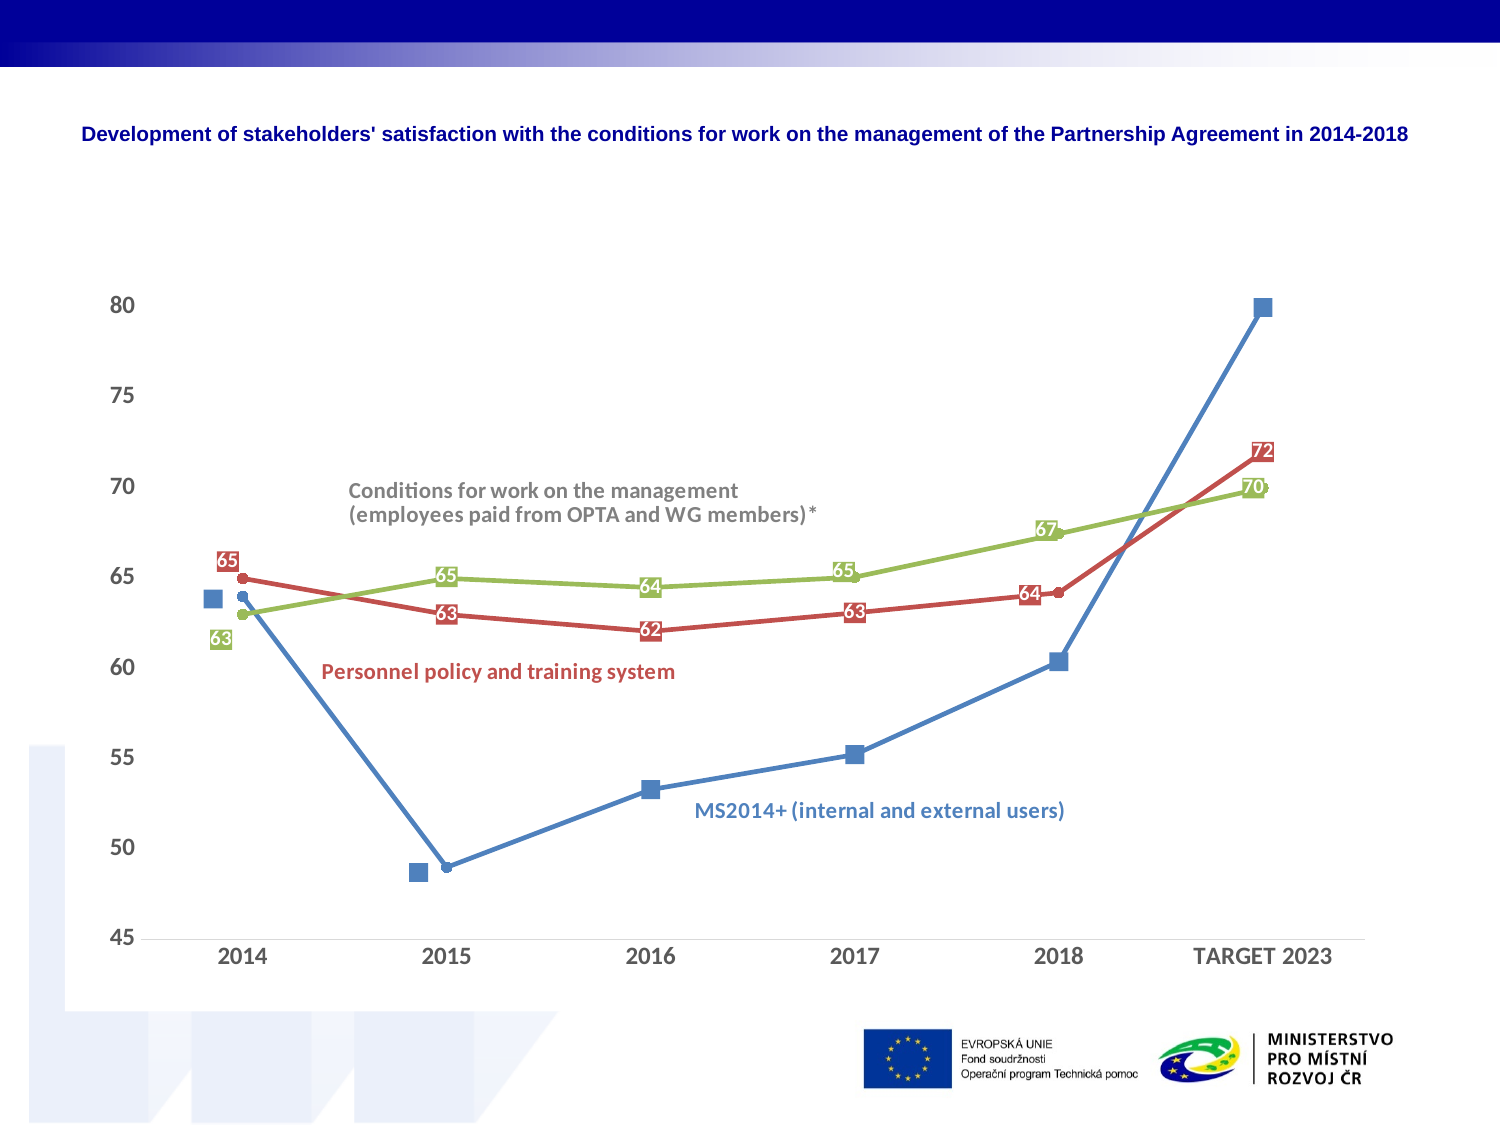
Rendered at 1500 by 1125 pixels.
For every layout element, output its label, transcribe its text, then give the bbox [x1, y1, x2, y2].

chart [64, 255, 1426, 1012]
picture [29, 302, 1412, 1125]
title Development of stakeholders' satisfaction with the conditions for work on the management of the Partnership Agreement in 2014-2018 [64, 113, 1425, 220]
